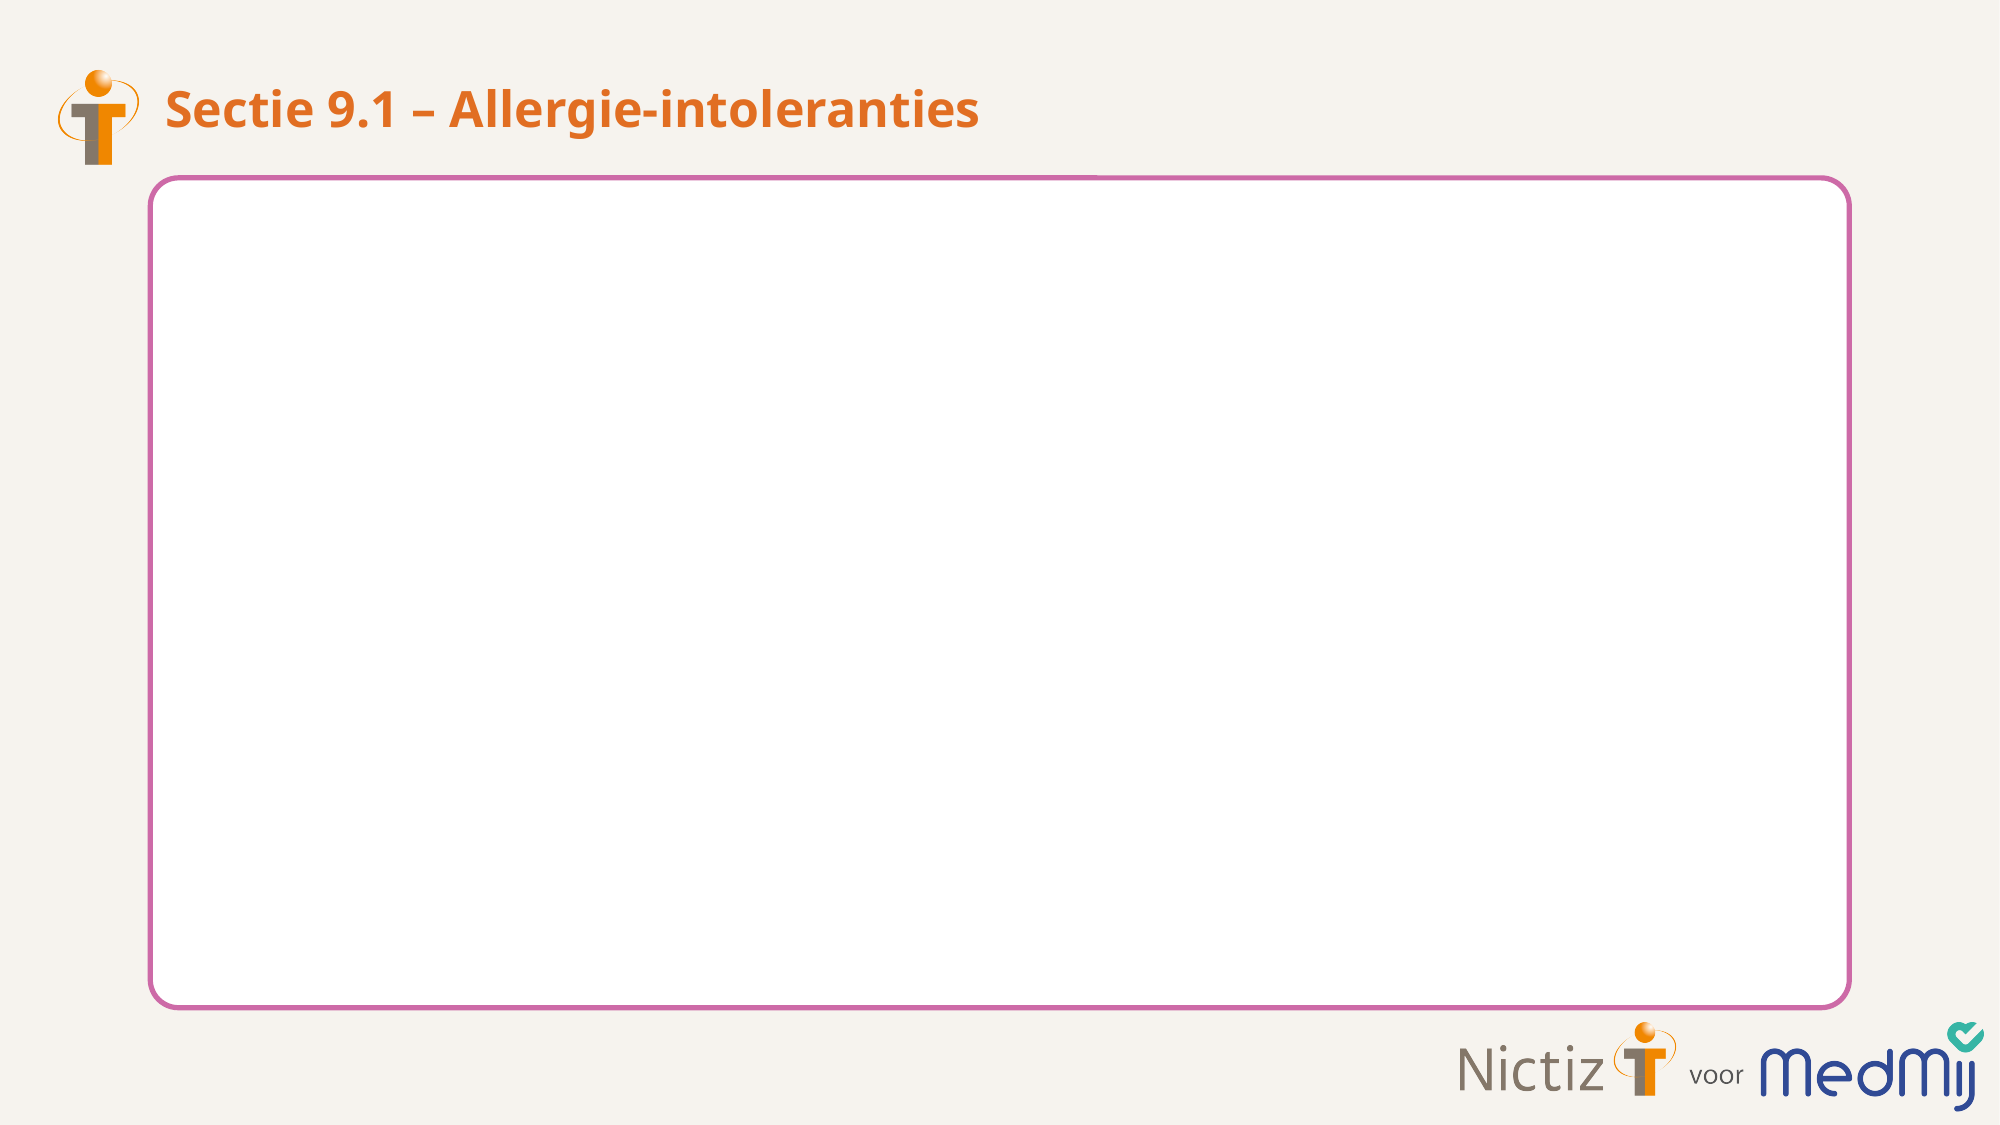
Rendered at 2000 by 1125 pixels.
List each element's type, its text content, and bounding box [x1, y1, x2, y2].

picture [50, 66, 151, 187]
title Sectie 9.1 – Allergie-intoleranties [150, 76, 1850, 165]
picture [1457, 1019, 1988, 1113]
